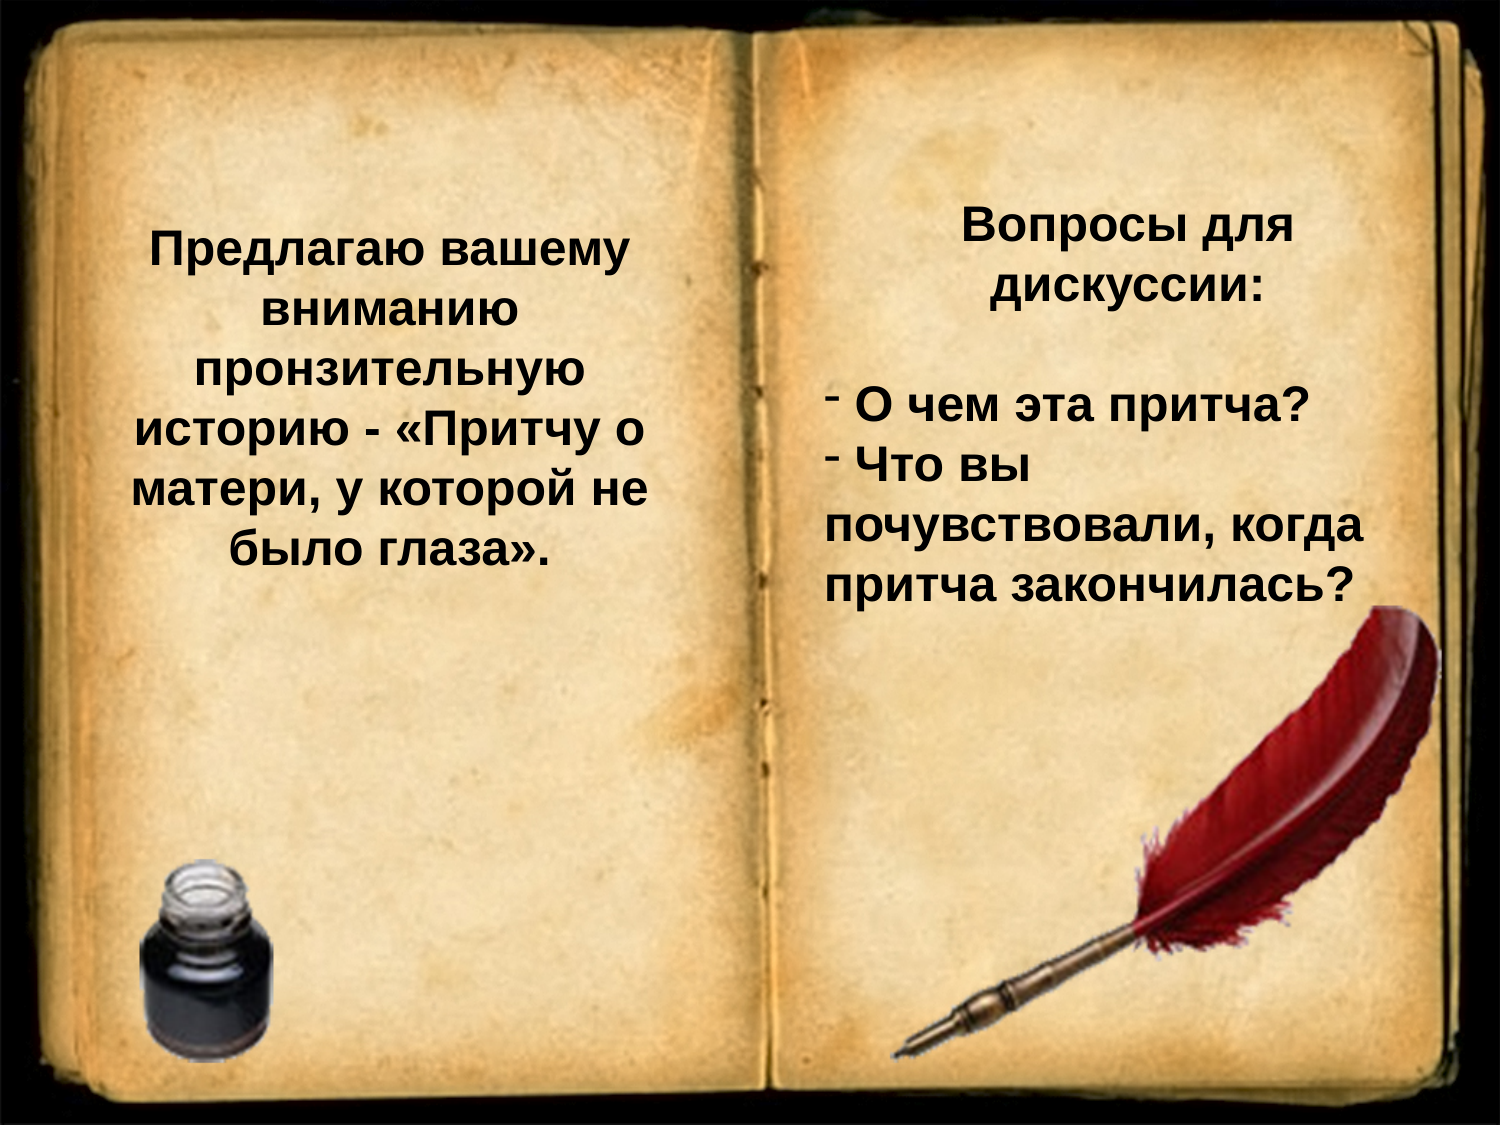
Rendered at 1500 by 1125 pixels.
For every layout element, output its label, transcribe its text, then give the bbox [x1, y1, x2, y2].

text_box Вопросы для дискуссии: О чем эта притча? Что вы почувствовали, когда притча закончилась? [809, 184, 1447, 800]
picture [0, 0, 1500, 1125]
text_box Предлагаю вашему вниманию пронзительную историю - «Притчу о матери, у которой не было глаза». [64, 208, 715, 643]
